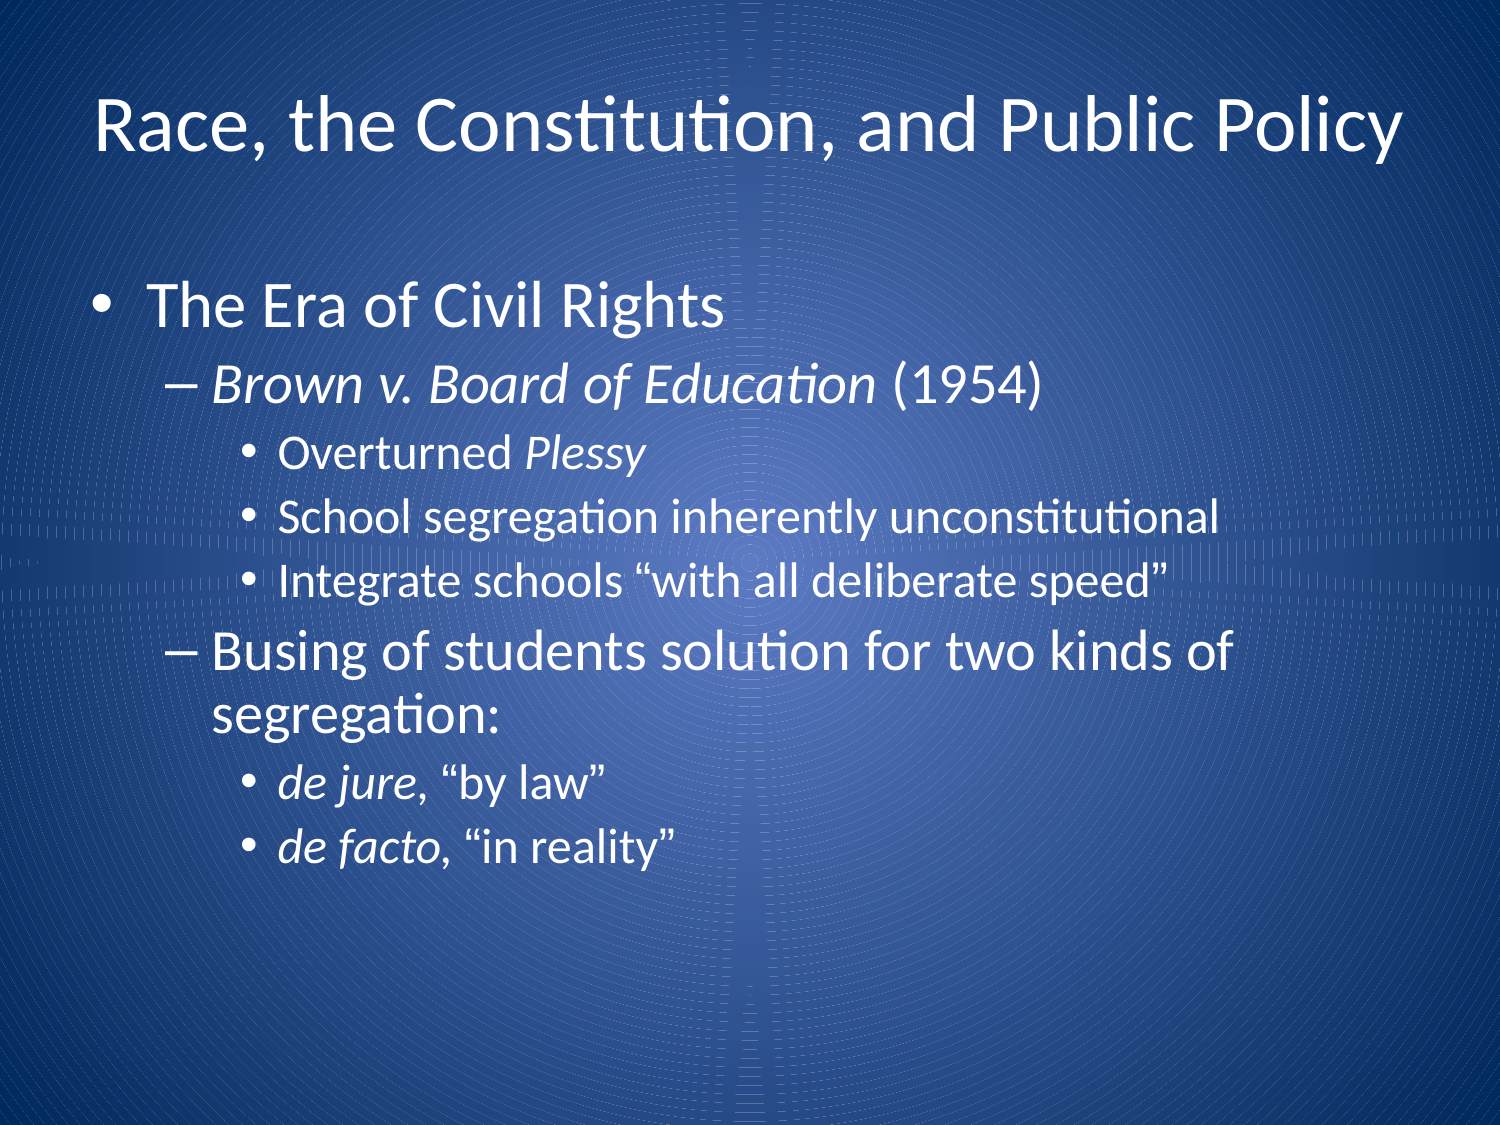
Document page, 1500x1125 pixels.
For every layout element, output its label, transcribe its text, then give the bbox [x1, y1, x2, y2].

title Race, the Constitution, and Public Policy [75, 24, 1425, 213]
list The Era of Civil Rights Brown v. Board of Education (1954) Overturned Plessy School segregation inherently unconstitutional Integrate schools “with all deliberate speed” Busing of students solution for two kinds of segregation: de jure, “by law” de facto, “in reality” [75, 262, 1425, 1005]
